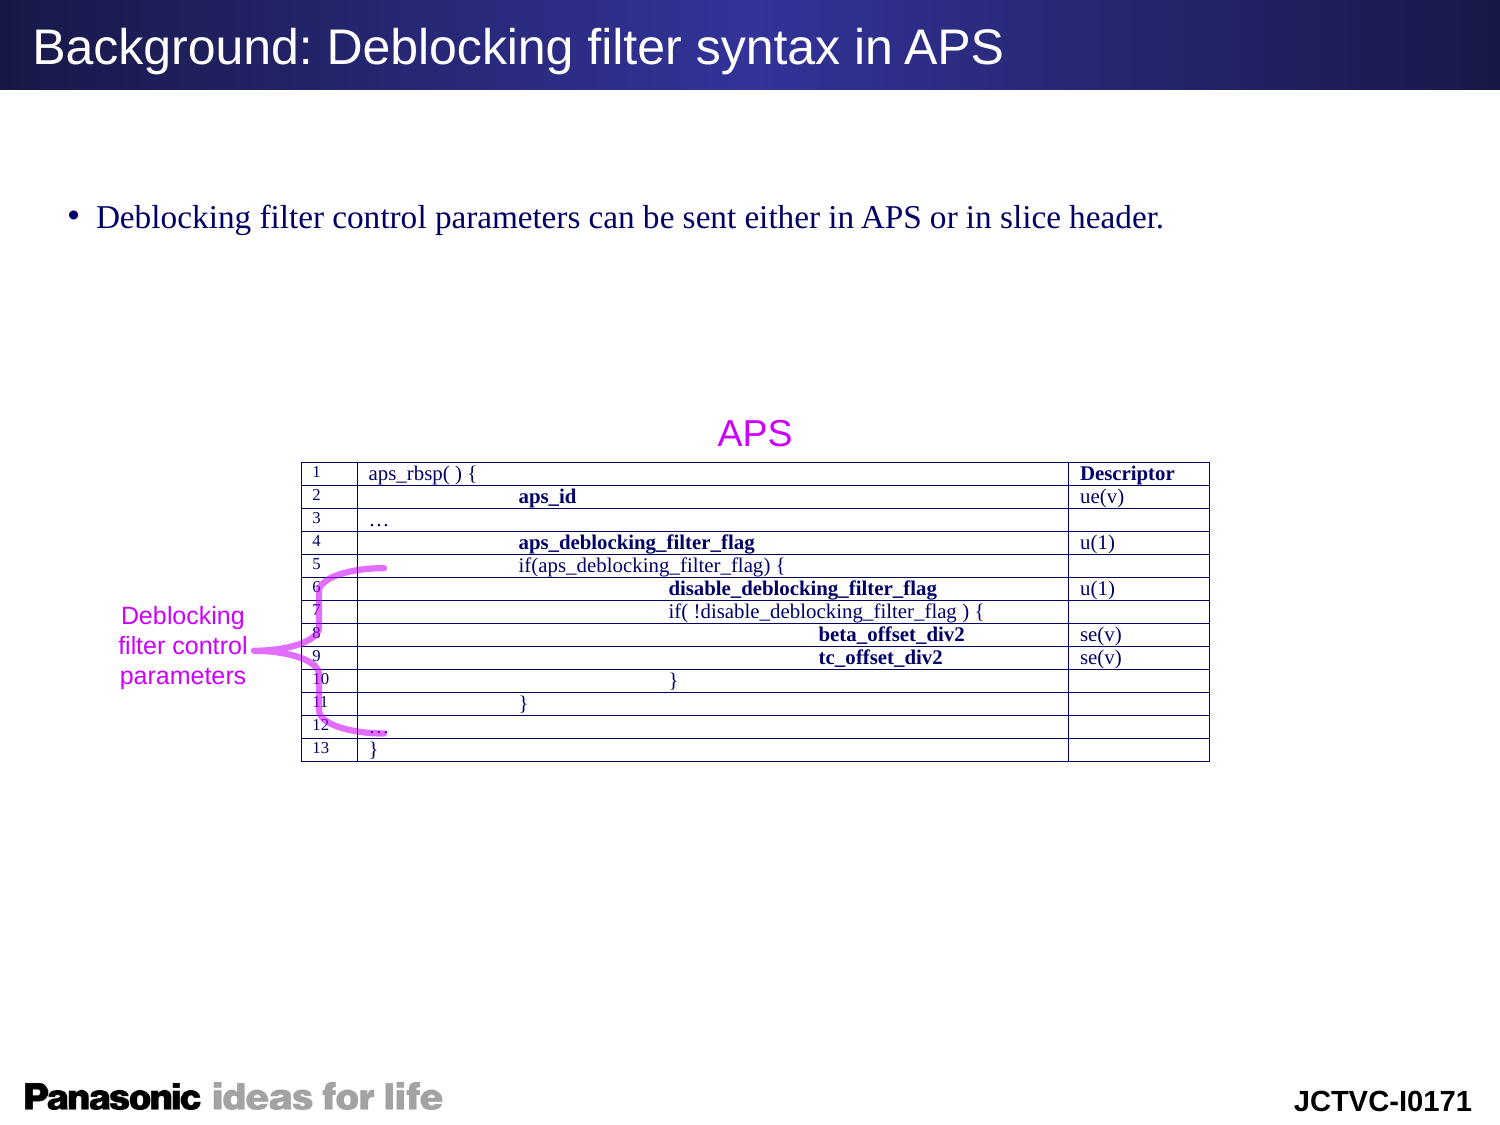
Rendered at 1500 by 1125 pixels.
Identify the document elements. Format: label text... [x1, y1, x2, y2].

table_cell 13 [302, 739, 357, 761]
table_cell … [358, 716, 1068, 738]
table_cell [1069, 670, 1209, 692]
table_cell 11 [302, 693, 319, 715]
table_cell 4 [302, 532, 357, 554]
table_header Descriptor [1069, 463, 1209, 485]
table_cell 3 [302, 509, 357, 531]
table_cell if(aps_deblocking_filter_flag) { [358, 555, 1068, 577]
table_cell 10 [302, 670, 318, 692]
table_cell u(1) [1069, 578, 1209, 600]
table_cell se(v) [1069, 647, 1209, 669]
table_cell if( !disable_deblocking_filter_flag ) { [385, 601, 1068, 623]
table_cell 7 [302, 601, 318, 623]
table_cell 8 [302, 624, 318, 642]
table_cell [1069, 555, 1209, 577]
table_header 1 [302, 463, 357, 485]
table_cell [1069, 693, 1209, 715]
table_cell 9 [302, 659, 316, 669]
table_cell [1069, 716, 1209, 738]
table_cell [1069, 509, 1209, 531]
text_box APS [625, 401, 886, 461]
table_cell 12 [302, 716, 357, 738]
text_box Background: Deblocking filter syntax in APS [17, 7, 1493, 83]
picture [24, 1082, 443, 1110]
table_cell } [385, 693, 1068, 715]
text_box Deblocking filter control parameters can be sent either in APS or in slice header. [53, 187, 1388, 243]
table_cell } [385, 670, 1068, 692]
table_cell aps_id [358, 486, 1068, 508]
table_cell aps_deblocking_filter_flag [358, 532, 1068, 554]
table_cell [1069, 739, 1209, 761]
table_cell tc_offset_div2 [385, 647, 1068, 669]
table_cell 6 [302, 578, 328, 600]
table_cell [1069, 601, 1209, 623]
text_box Deblocking filter control parameters [88, 591, 278, 697]
table_cell ue(v) [1069, 486, 1209, 508]
table_header aps_rbsp( ) { [358, 463, 1068, 485]
text_box [253, 568, 385, 734]
table_cell … [358, 509, 1068, 531]
table_cell 2 [302, 486, 357, 508]
table_cell se(v) [1069, 624, 1209, 646]
table_cell 5 [302, 555, 357, 577]
table_cell u(1) [1069, 532, 1209, 554]
table_cell } [358, 739, 1068, 761]
table_cell disable_deblocking_filter_flag [385, 578, 1068, 600]
table_cell beta_offset_div2 [385, 624, 1068, 646]
